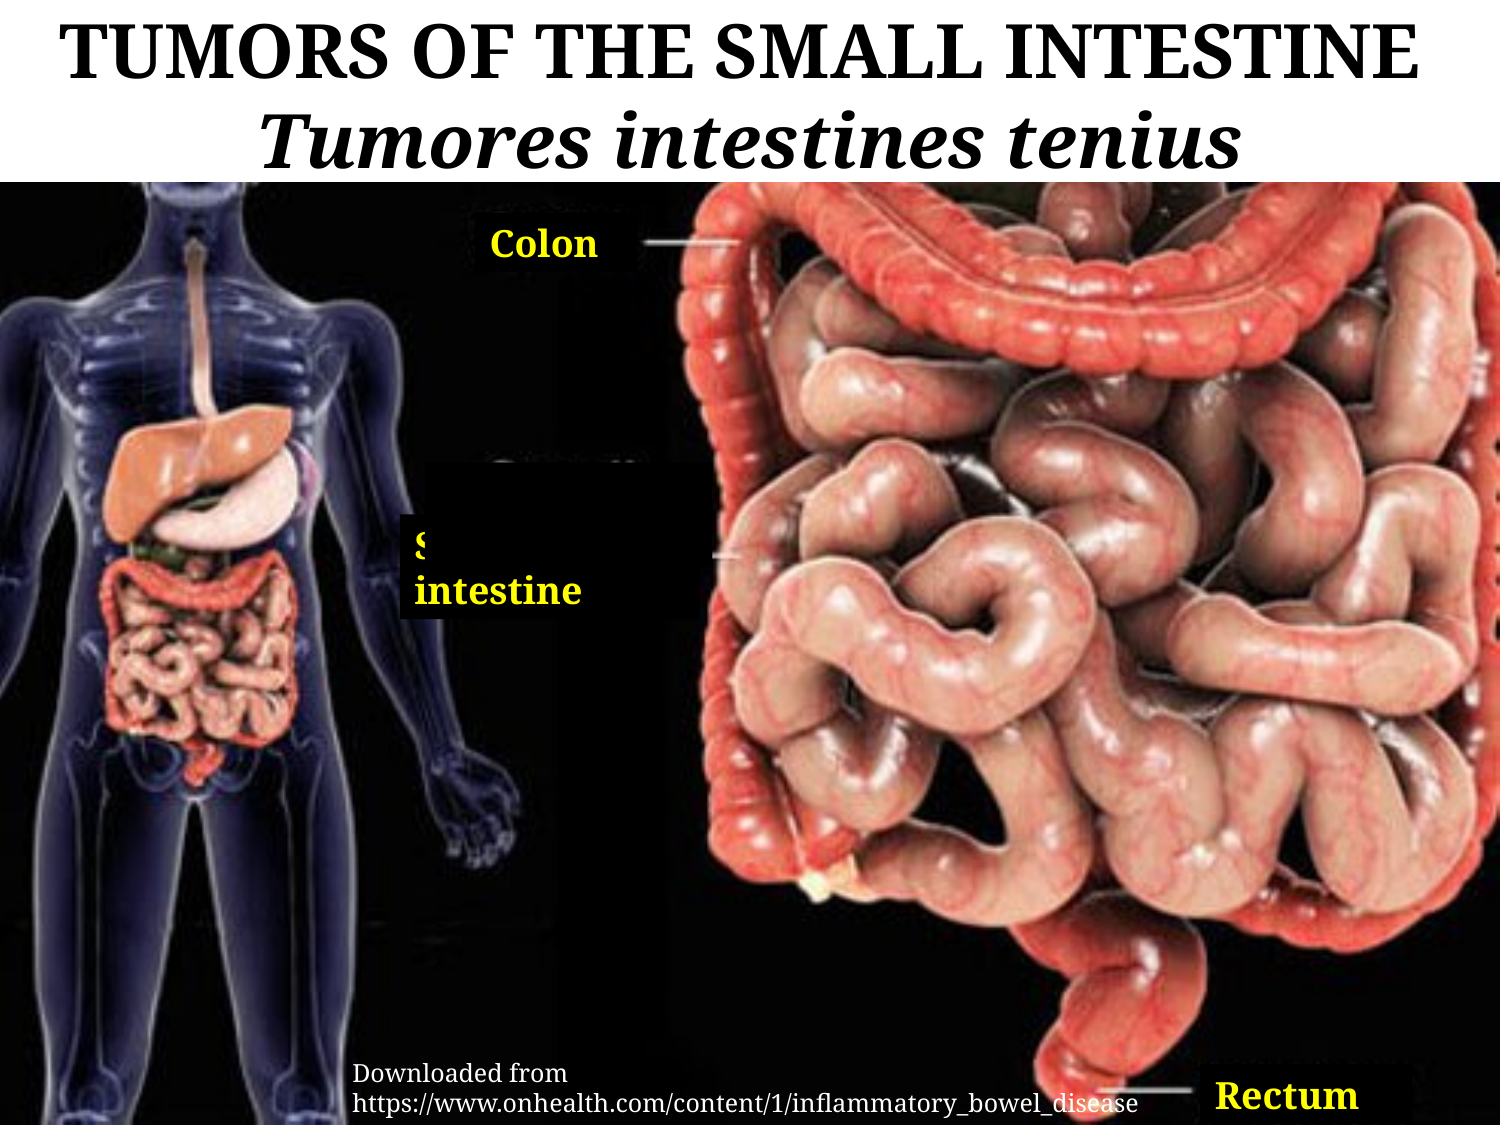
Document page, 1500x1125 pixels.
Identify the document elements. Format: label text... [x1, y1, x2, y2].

title TUMORS OF THE SMALL INTESTINE Tumores intestines tenius [0, 0, 1500, 181]
picture [0, 181, 1500, 1125]
